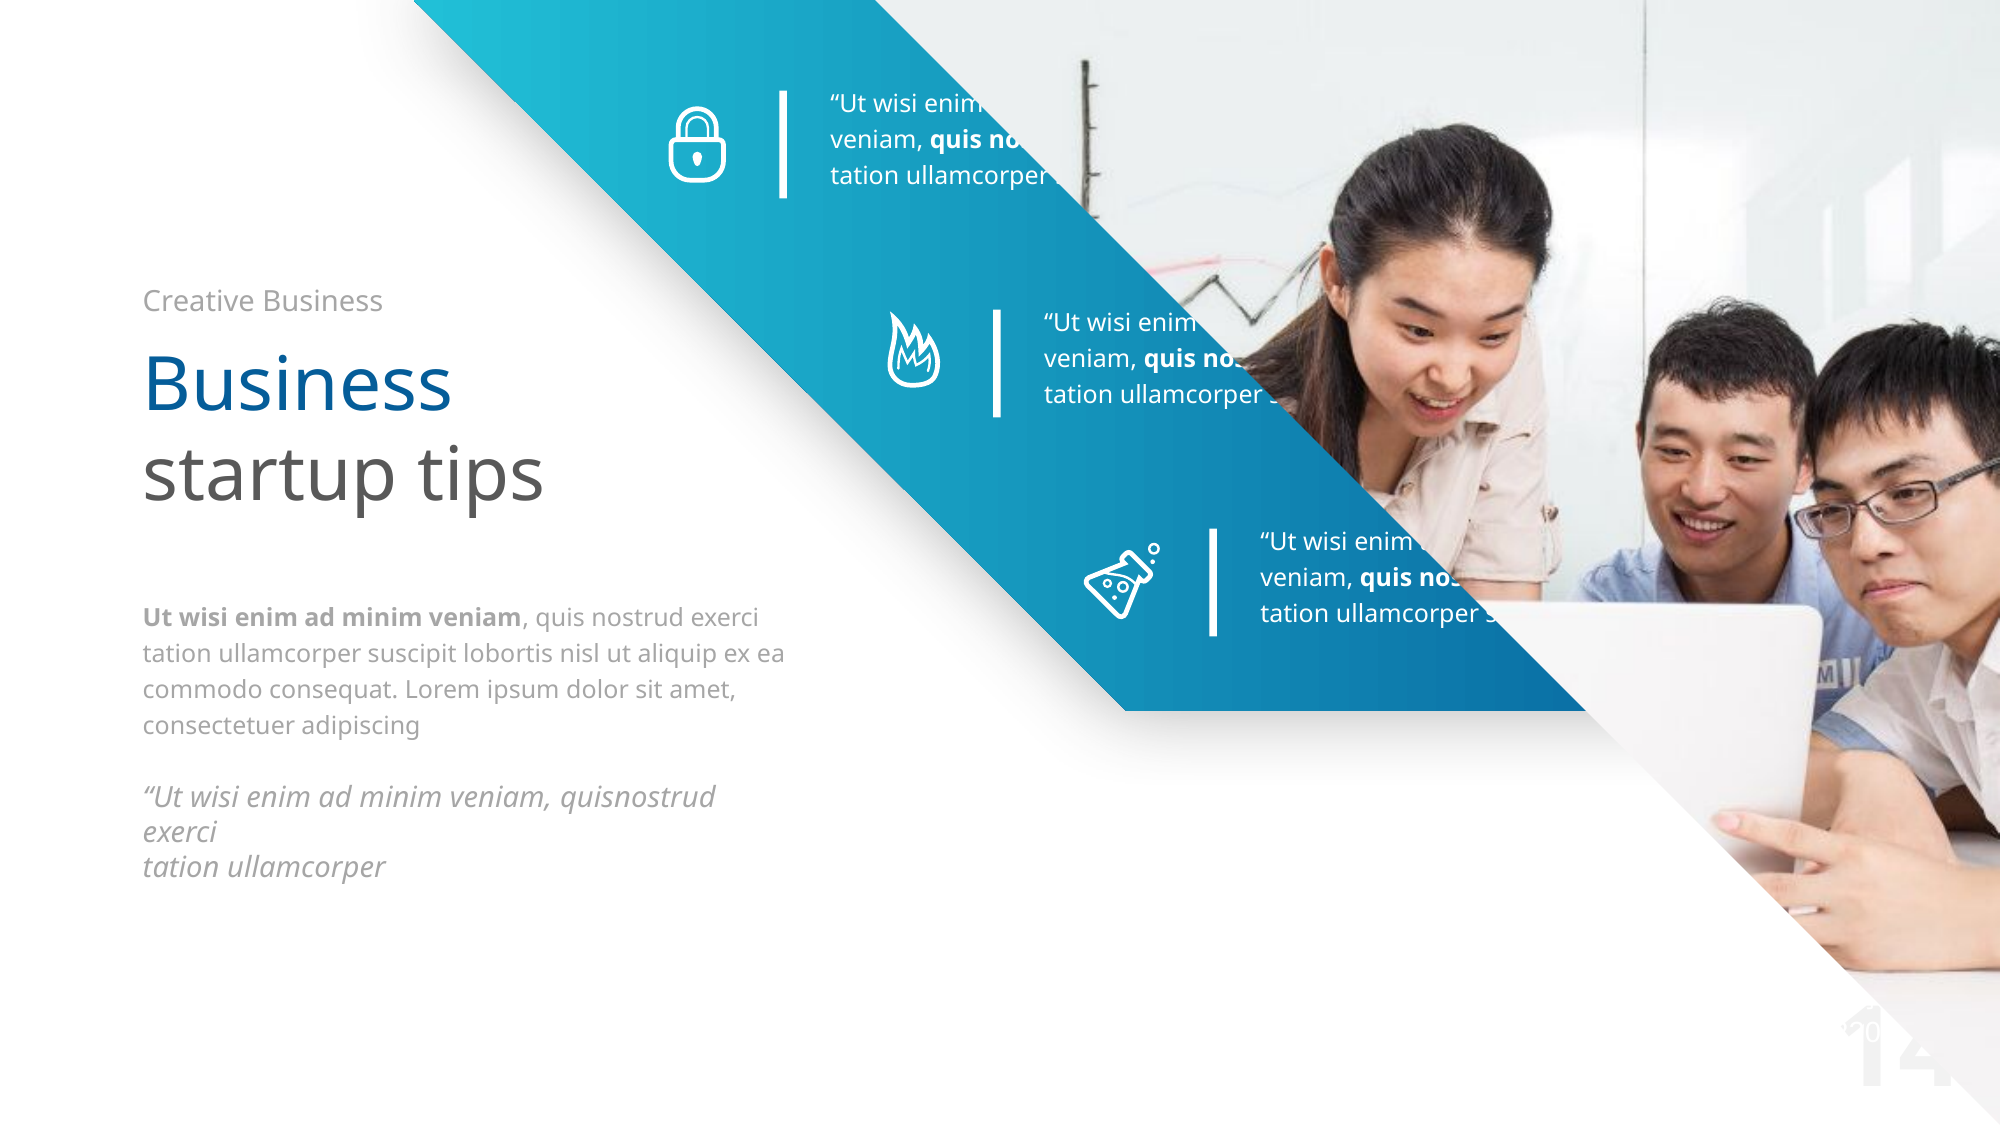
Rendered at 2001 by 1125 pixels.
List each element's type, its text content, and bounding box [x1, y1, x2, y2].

text_box Creative Business [127, 274, 475, 325]
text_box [668, 106, 726, 183]
text_box [412, 0, 874, 461]
picture [874, 0, 2000, 1125]
text_box “Ut wisi enim ad minim veniam, quisnostrud exerci tation ullamcorper [127, 770, 795, 865]
text_box “Ut wisi enim ad minim veniam, quis nostrud exerci tation ullamcorper suscipit [815, 74, 874, 197]
text_box [778, 89, 788, 199]
text_box Business startup tips [127, 327, 631, 523]
text_box Ut wisi enim ad minim veniam, quis nostrud exerci tation ullamcorper suscipit lobortis nisl ut aliquip ex ea commodo consequat. Lorem ipsum dolor sit amet, consectetuer adipiscing [127, 588, 816, 747]
